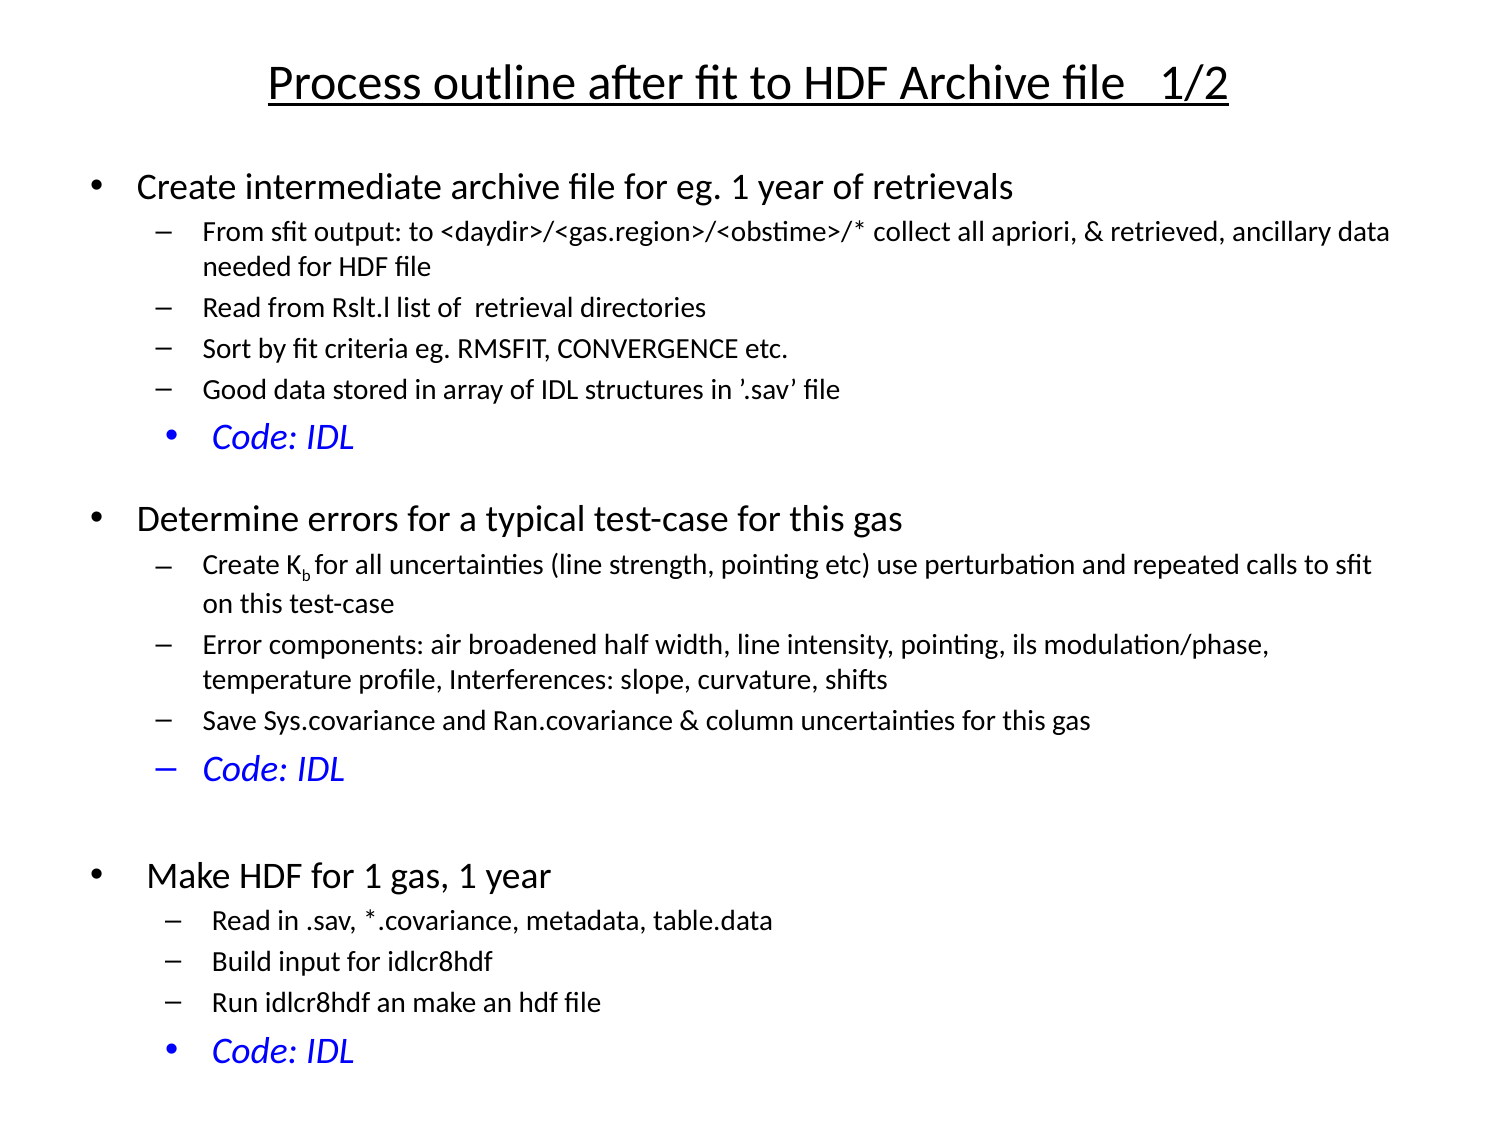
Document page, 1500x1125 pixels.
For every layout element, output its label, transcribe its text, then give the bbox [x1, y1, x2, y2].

list Create intermediate archive file for eg. 1 year of retrievals From sfit output: to <daydir>/<gas.region>/<obstime>/* collect all apriori, & retrieved, ancillary data needed for HDF file Read from Rslt.l list of retrieval directories Sort by fit criteria eg. RMSFIT, CONVERGENCE etc. Good data stored in array of IDL structures in ’.sav’ file Code: IDL Determine errors for a typical test-case for this gas Create Kb for all uncertainties (line strength, pointing etc) use perturbation and repeated calls to sfit on this test-case Error components: air broadened half width, line intensity, pointing, ils modulation/phase, temperature profile, Interferences: slope, curvature, shifts Save Sys.covariance and Ran.covariance & column uncertainties for this gas Code: IDL Make HDF for 1 gas, 1 year Read in .sav, *.covariance, metadata, table.data Build input for idlcr8hdf Run idlcr8hdf an make an hdf file Code: IDL [75, 154, 1425, 1061]
text_box Process outline after fit to HDF Archive file 1/2 [252, 42, 1245, 117]
